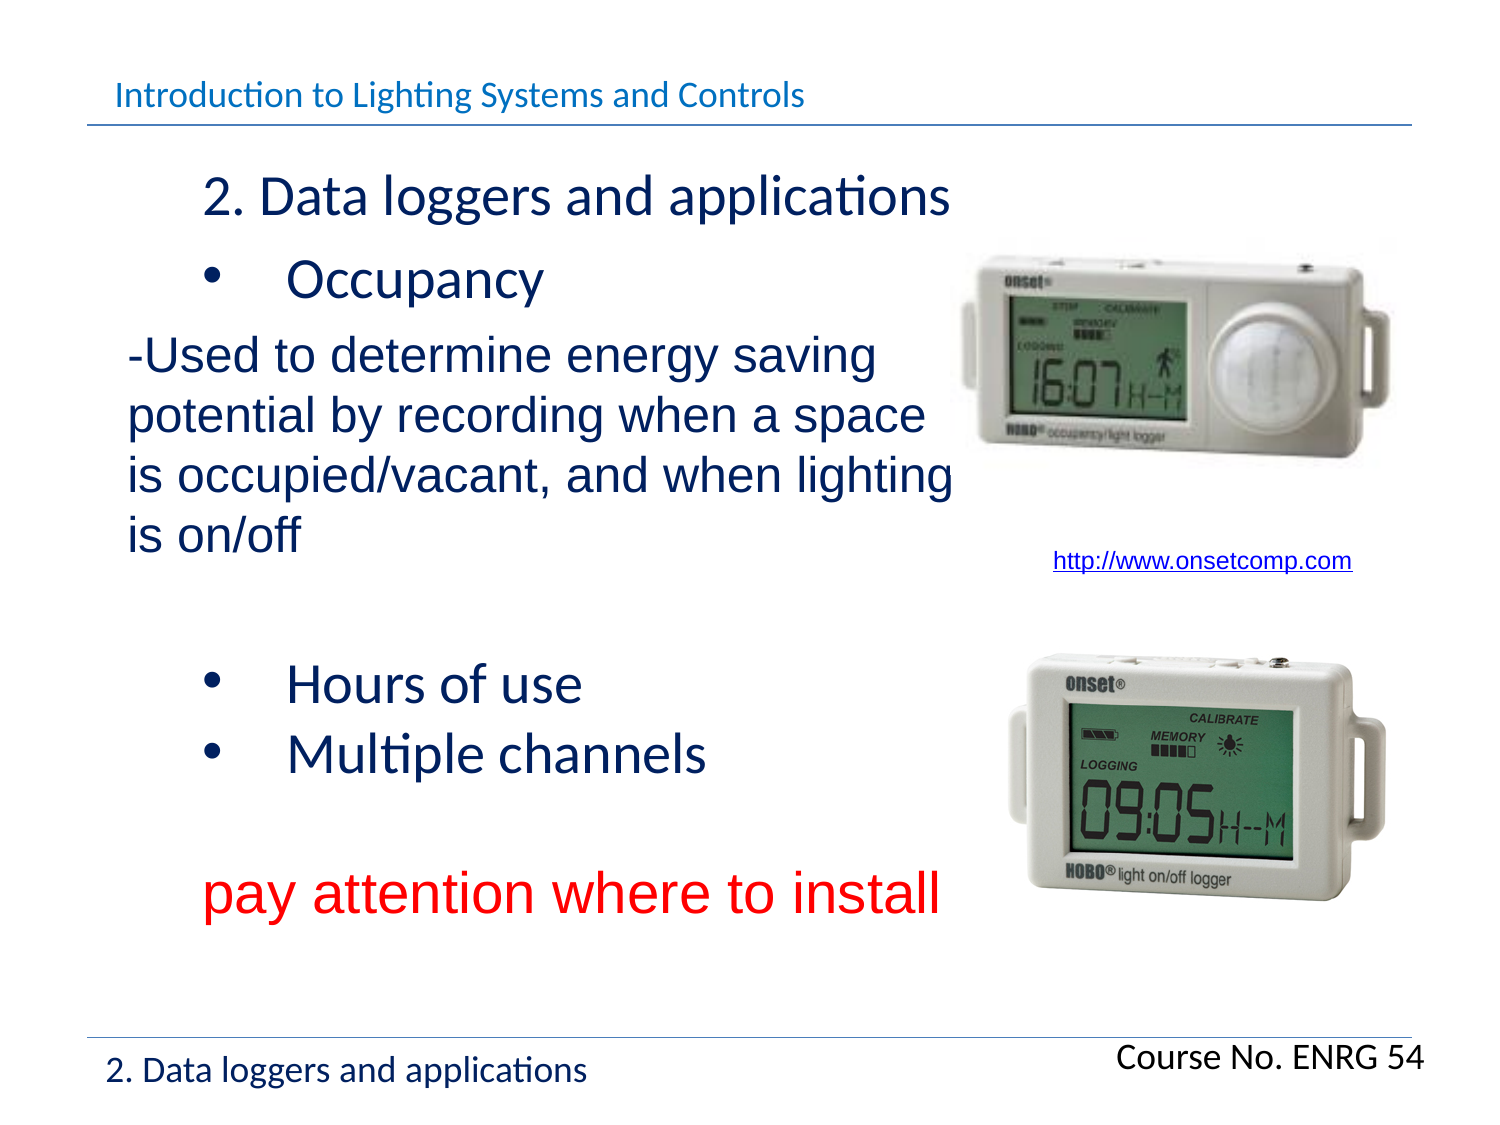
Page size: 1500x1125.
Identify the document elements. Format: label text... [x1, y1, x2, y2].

picture [949, 237, 1401, 476]
text_box 2. Data loggers and applications [90, 1046, 604, 1098]
text_box 2. Data loggers and applications Occupancy -Used to determine energy saving potential by recording when a space is occupied/vacant, and when lighting is on/off Hours of use Multiple channels pay attention where to install [112, 149, 988, 933]
text_box http://www.onsetcomp.com [1038, 537, 1368, 583]
picture [974, 637, 1416, 912]
text_box Introduction to Lighting Systems and Controls [99, 62, 838, 123]
text_box Course No. ENRG 54 [1101, 1024, 1441, 1085]
